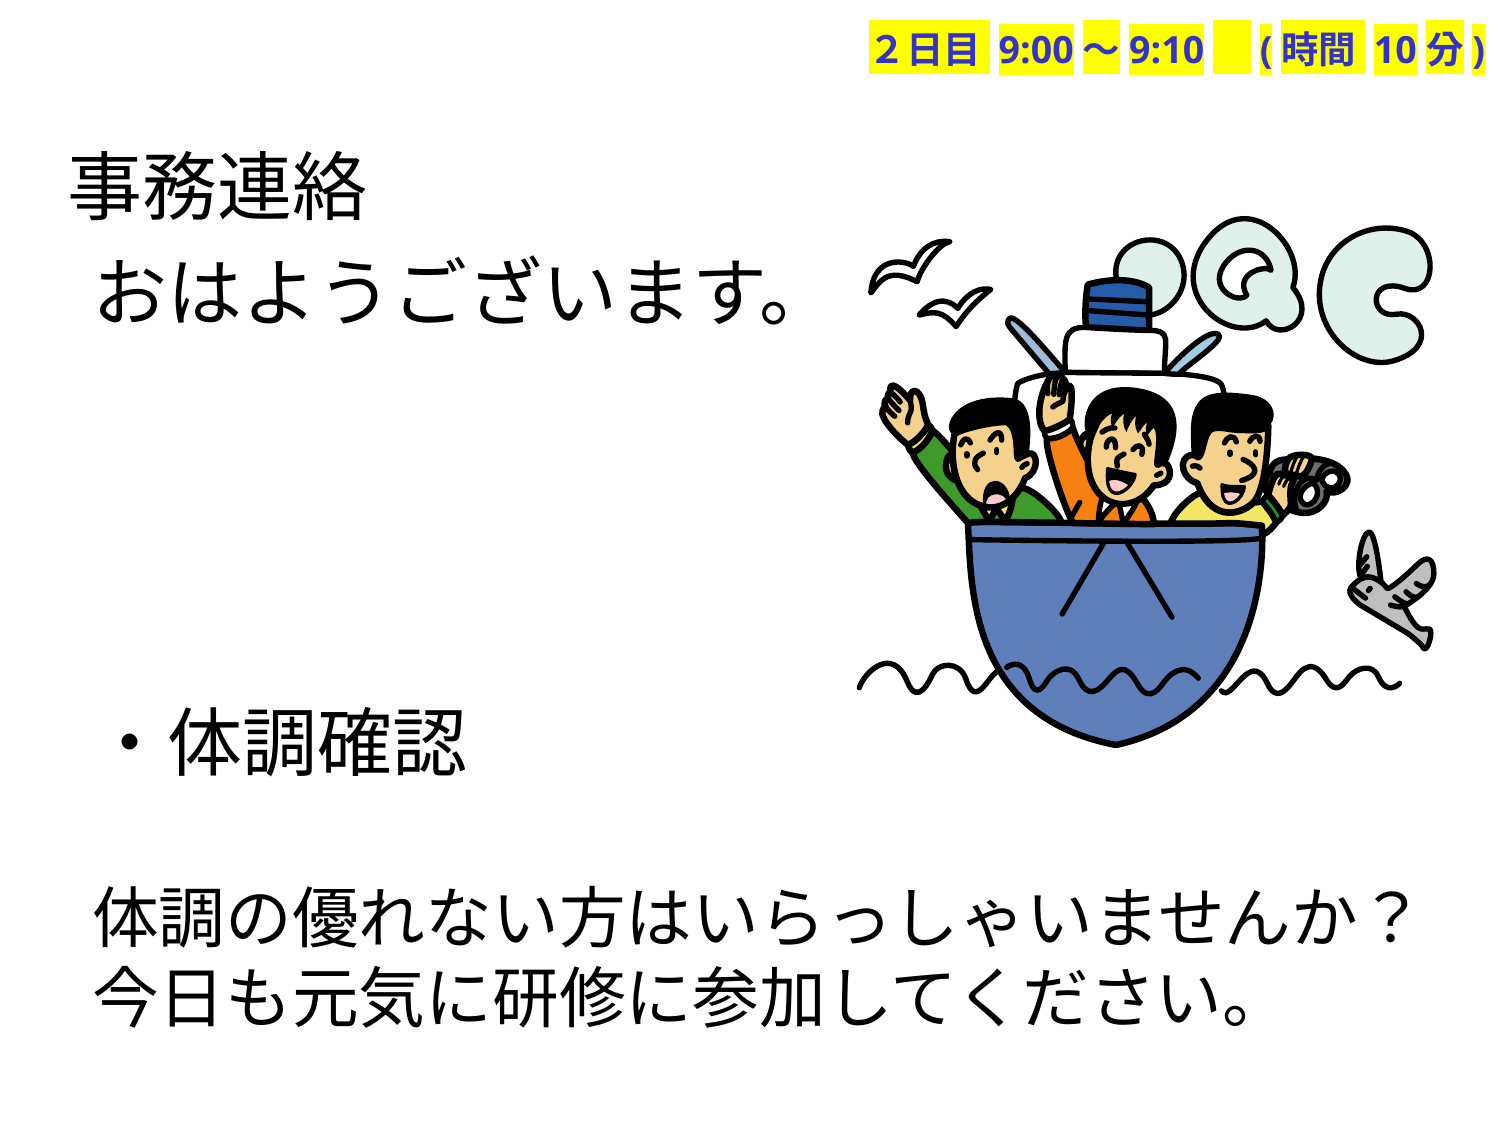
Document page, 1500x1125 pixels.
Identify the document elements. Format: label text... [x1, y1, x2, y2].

text_box おはようございます。 ・体調確認 体調の優れない方はいらっしゃいませんか？ 今日も元気に研修に参加してください。 [77, 238, 1472, 1043]
text_box 事務連絡 [53, 132, 739, 238]
picture [855, 185, 1445, 750]
text_box ２日目 9:00～9:10 (時間 10分) [0, 18, 1500, 79]
